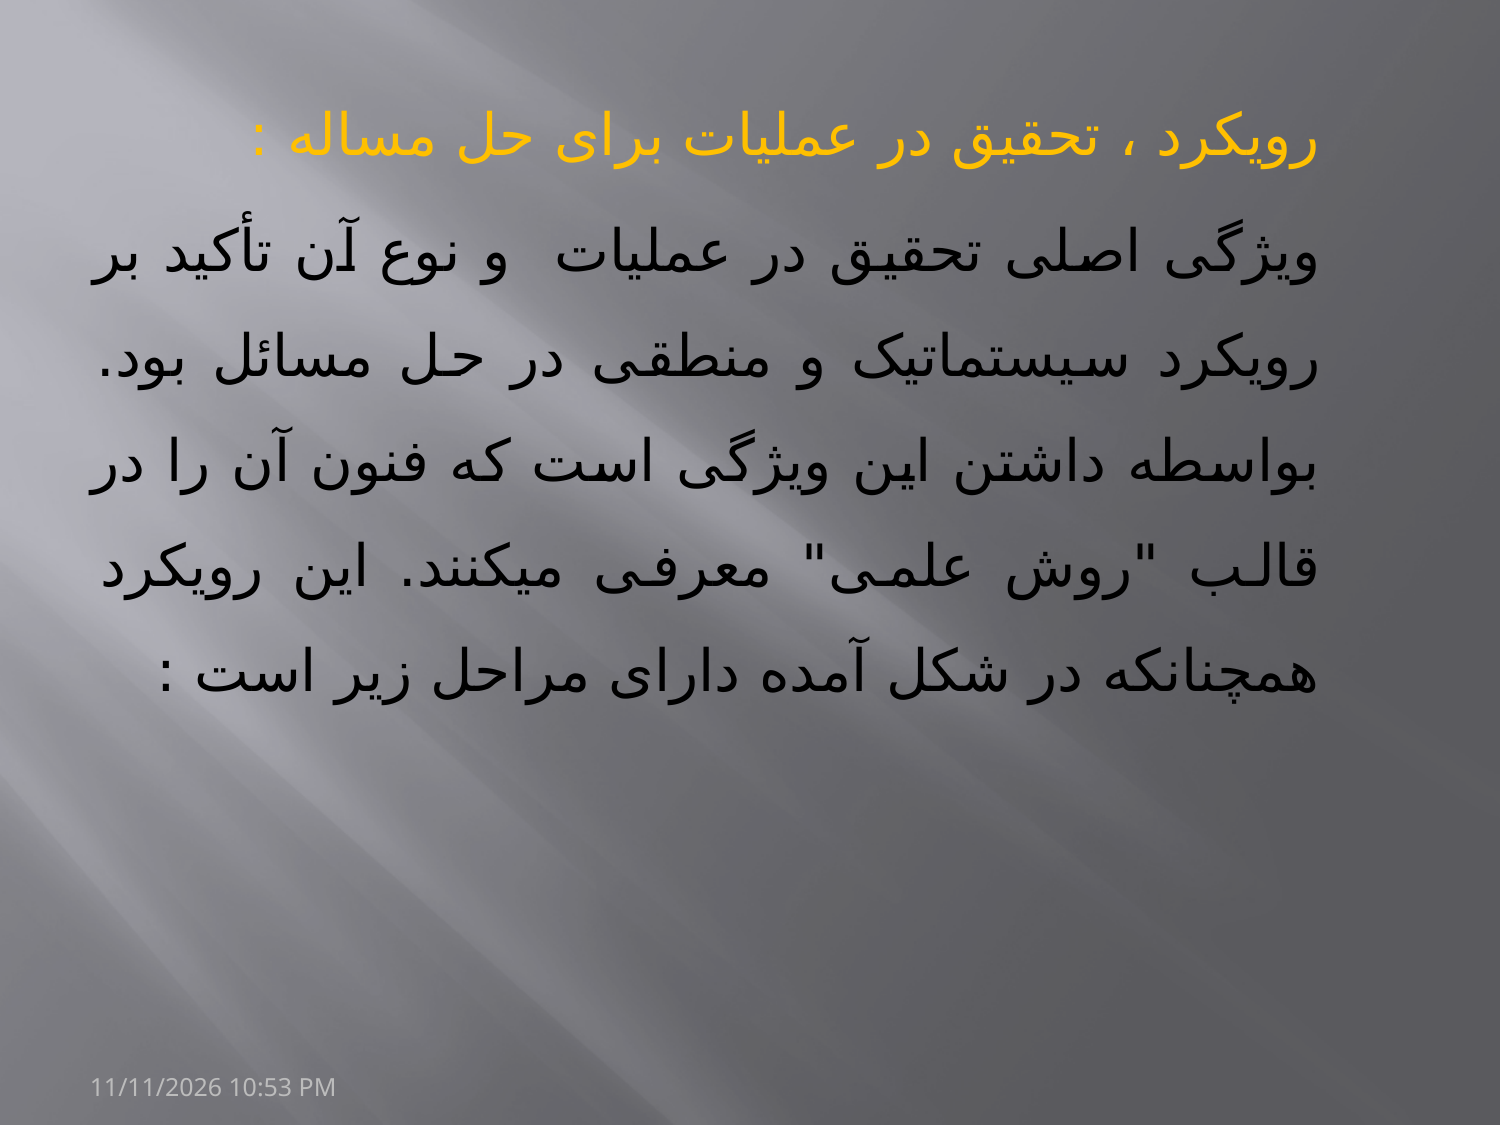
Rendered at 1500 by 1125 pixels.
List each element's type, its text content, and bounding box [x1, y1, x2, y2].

list رویکرد ، تحقیق در عملیات برای حل مساله : ویژگی اصلی تحقیق در عملیات و نوع آن تأکید بر رویکرد سیستماتیک و منطقی در حل مسائل بود. بواسطه داشتن این ویژگی است که فنون آن را در قالب "روش علمی" معرفی می­کنند. این رویکرد همچنانکه در شکل آمده دارای مراحل زیر است : [75, 54, 1425, 1035]
slide_number 20/مارس/1 [75, 1052, 425, 1113]
